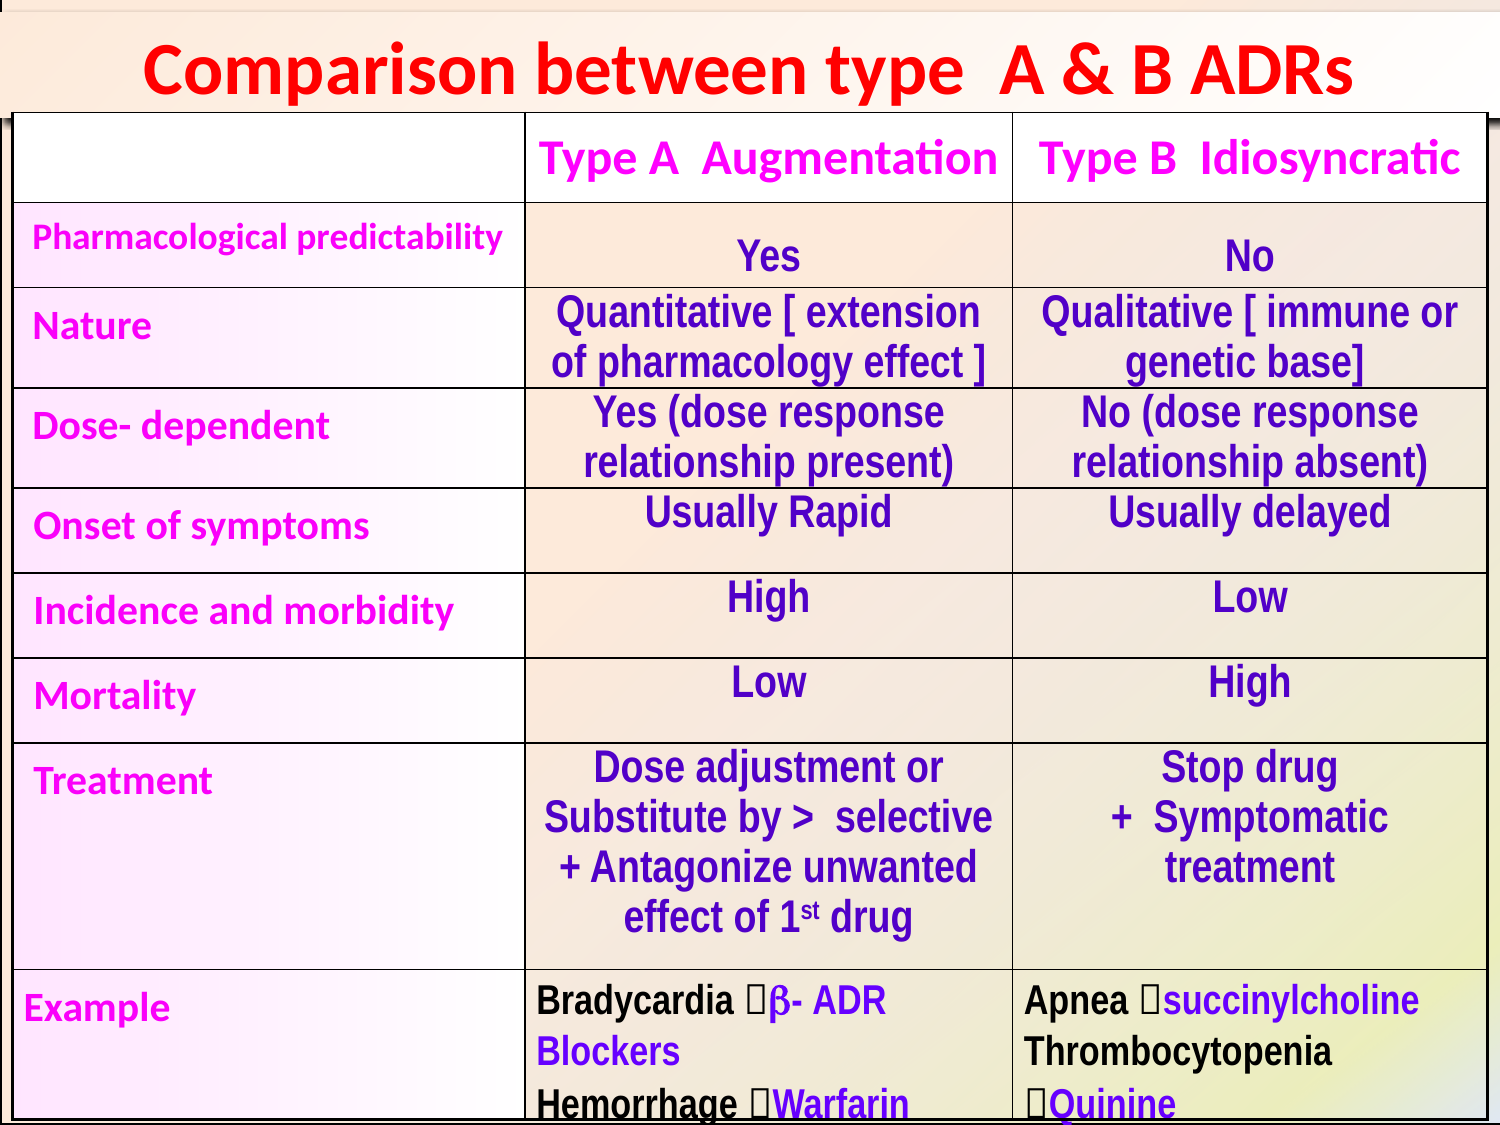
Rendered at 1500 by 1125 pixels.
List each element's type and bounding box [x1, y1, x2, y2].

text_box [0, 0, 1500, 1125]
